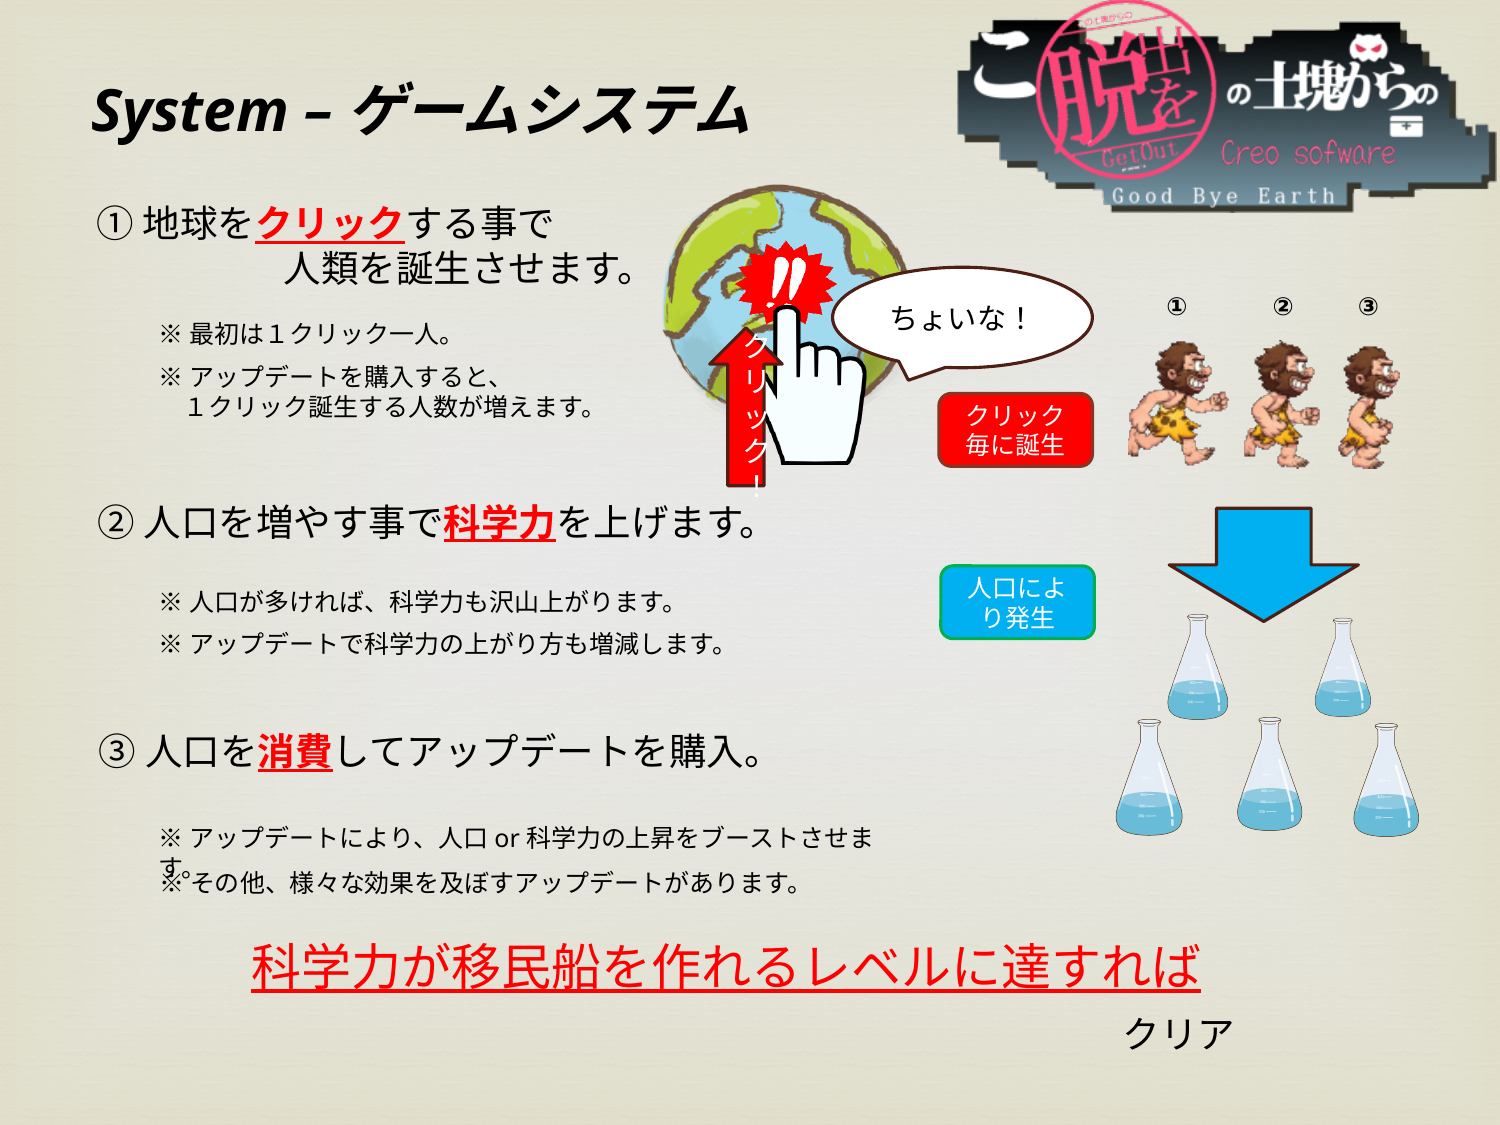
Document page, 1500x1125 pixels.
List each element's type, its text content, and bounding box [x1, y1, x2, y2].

text_box ※アップデートを購入すると、 １クリック誕生する人数が増えます。 [144, 356, 605, 429]
text_box ※アップデートにより、人口or科学力の上昇をブーストさせます。 [144, 814, 904, 860]
picture [956, 0, 1497, 214]
text_box ③人口を消費してアップデートを購入。 [84, 721, 776, 781]
text_box ※アップデートで科学力の上がり方も増減します。 [144, 621, 730, 667]
text_box [1167, 506, 1360, 623]
text_box クリック毎に誕生 [937, 391, 1095, 468]
picture [654, 181, 917, 470]
text_box ※人口が多ければ、科学力も沢山上がります。 [144, 579, 730, 621]
text_box ② [1257, 283, 1317, 329]
picture [1089, 612, 1446, 839]
text_box 科学力が移民船を作れるレベルに達すれば [236, 927, 1231, 1003]
text_box 人口により発生 [939, 564, 1096, 641]
text_box ※最初は１クリック一人。 [144, 311, 605, 356]
text_box クリア [1108, 1003, 1251, 1064]
text_box ①地球をクリックする事で 人類を誕生させます。 [81, 193, 649, 298]
text_box ②人口を増やす事で科学力を上げます。 [82, 491, 774, 552]
text_box ③ [1343, 283, 1403, 329]
text_box クリック！ [726, 440, 766, 488]
text_box System –ゲームシステム [76, 65, 880, 151]
picture [1127, 339, 1401, 470]
text_box ちょいな！ [921, 265, 1094, 378]
text_box ① [1151, 283, 1211, 329]
text_box ※その他、様々な効果を及ぼすアップデートがあります。 [144, 860, 904, 906]
